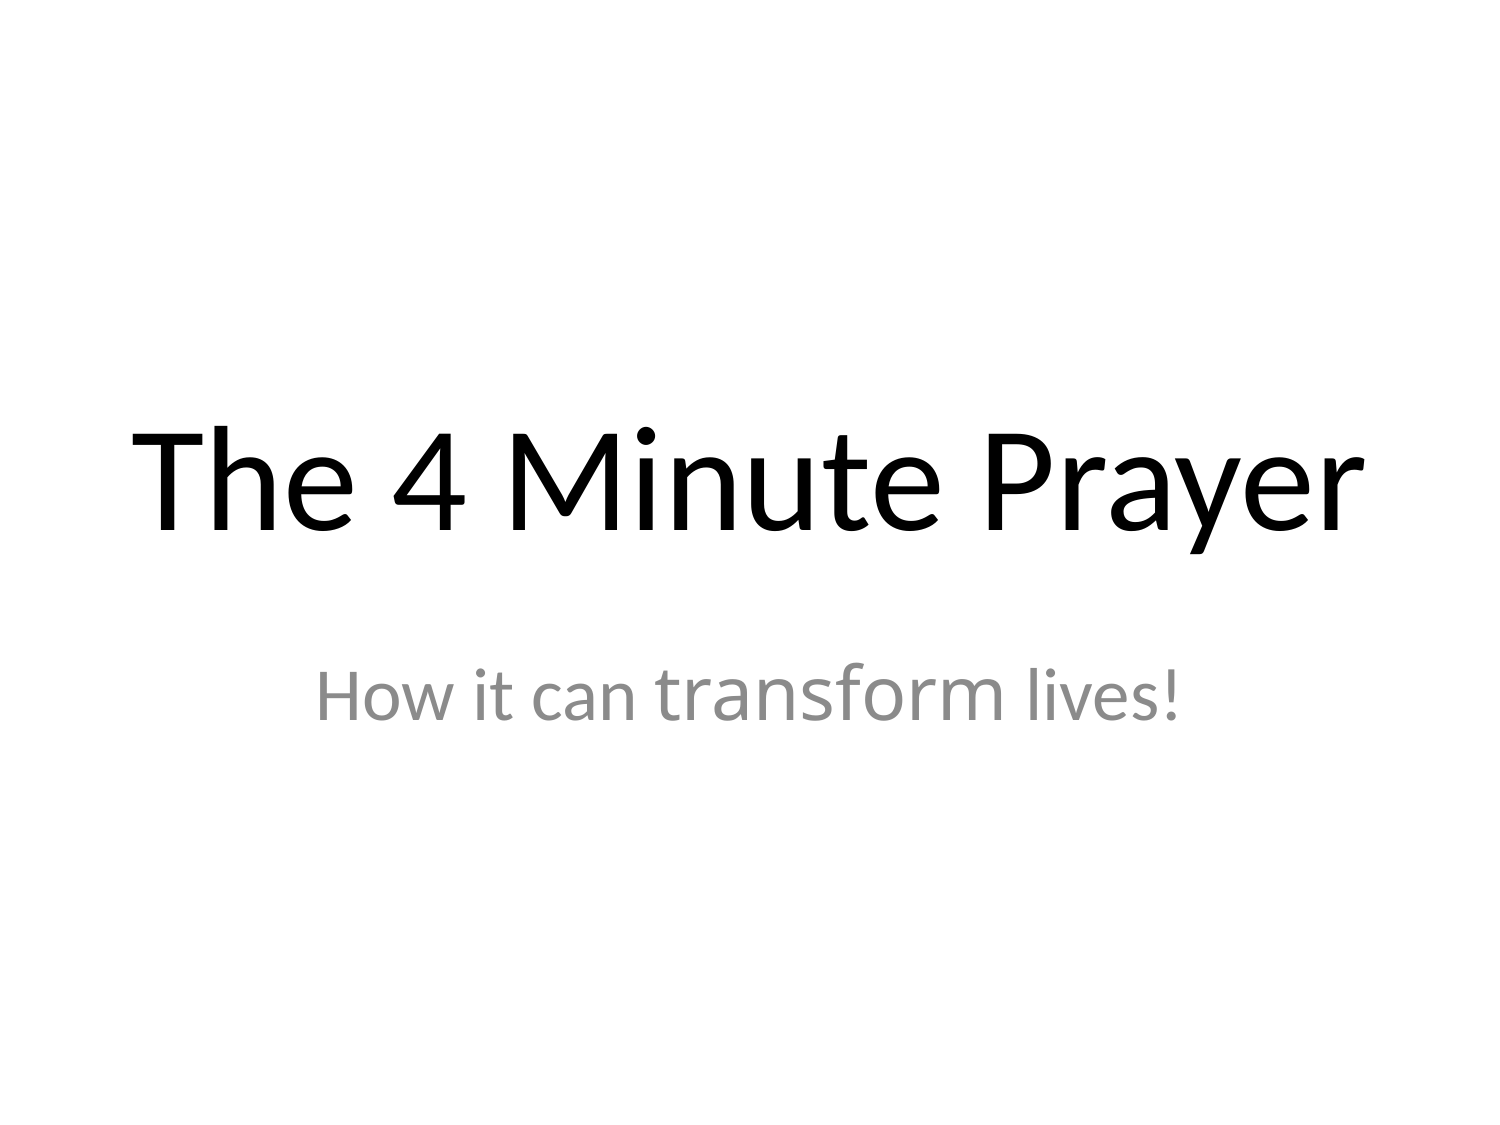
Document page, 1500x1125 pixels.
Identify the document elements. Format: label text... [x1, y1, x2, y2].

subtitle How it can transform lives! [225, 637, 1275, 925]
title The 4 Minute Prayer [112, 349, 1388, 591]
